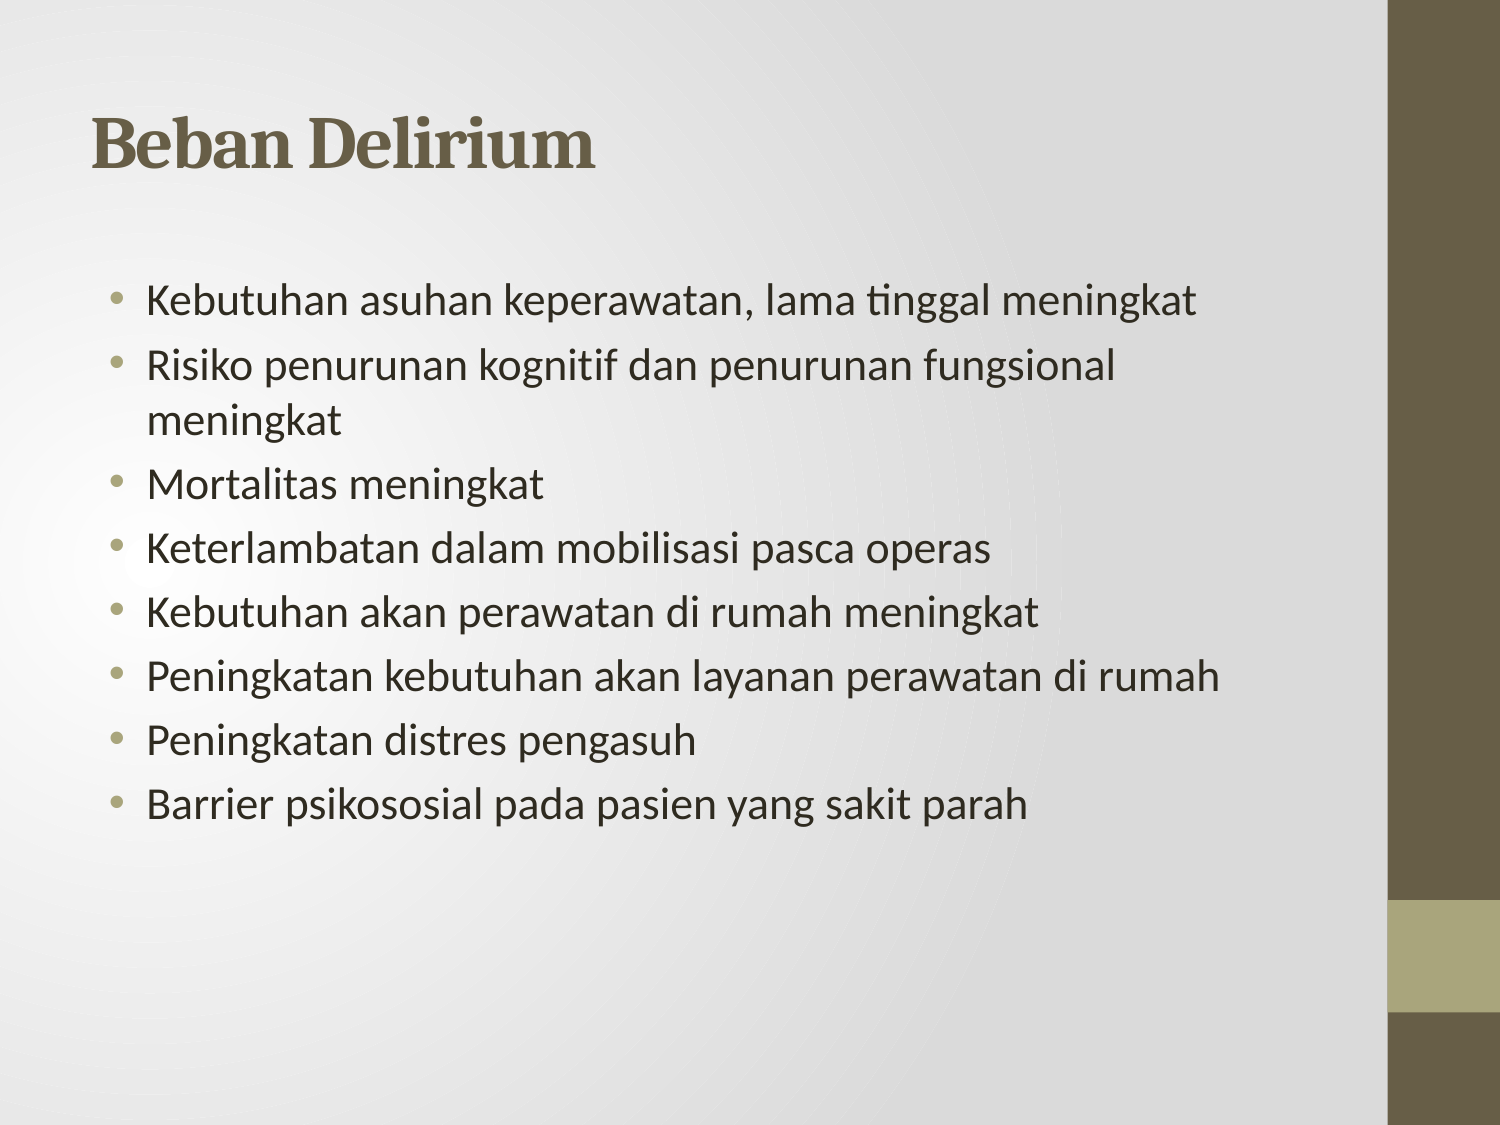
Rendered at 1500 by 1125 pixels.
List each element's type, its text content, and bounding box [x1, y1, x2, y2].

title Beban Delirium [75, 45, 1325, 233]
list Kebutuhan asuhan keperawatan, lama tinggal meningkat Risiko penurunan kognitif dan penurunan fungsional meningkat Mortalitas meningkat Keterlambatan dalam mobilisasi pasca operas Kebutuhan akan perawatan di rumah meningkat Peningkatan kebutuhan akan layanan perawatan di rumah Peningkatan distres pengasuh Barrier psikososial pada pasien yang sakit parah [75, 262, 1325, 1050]
